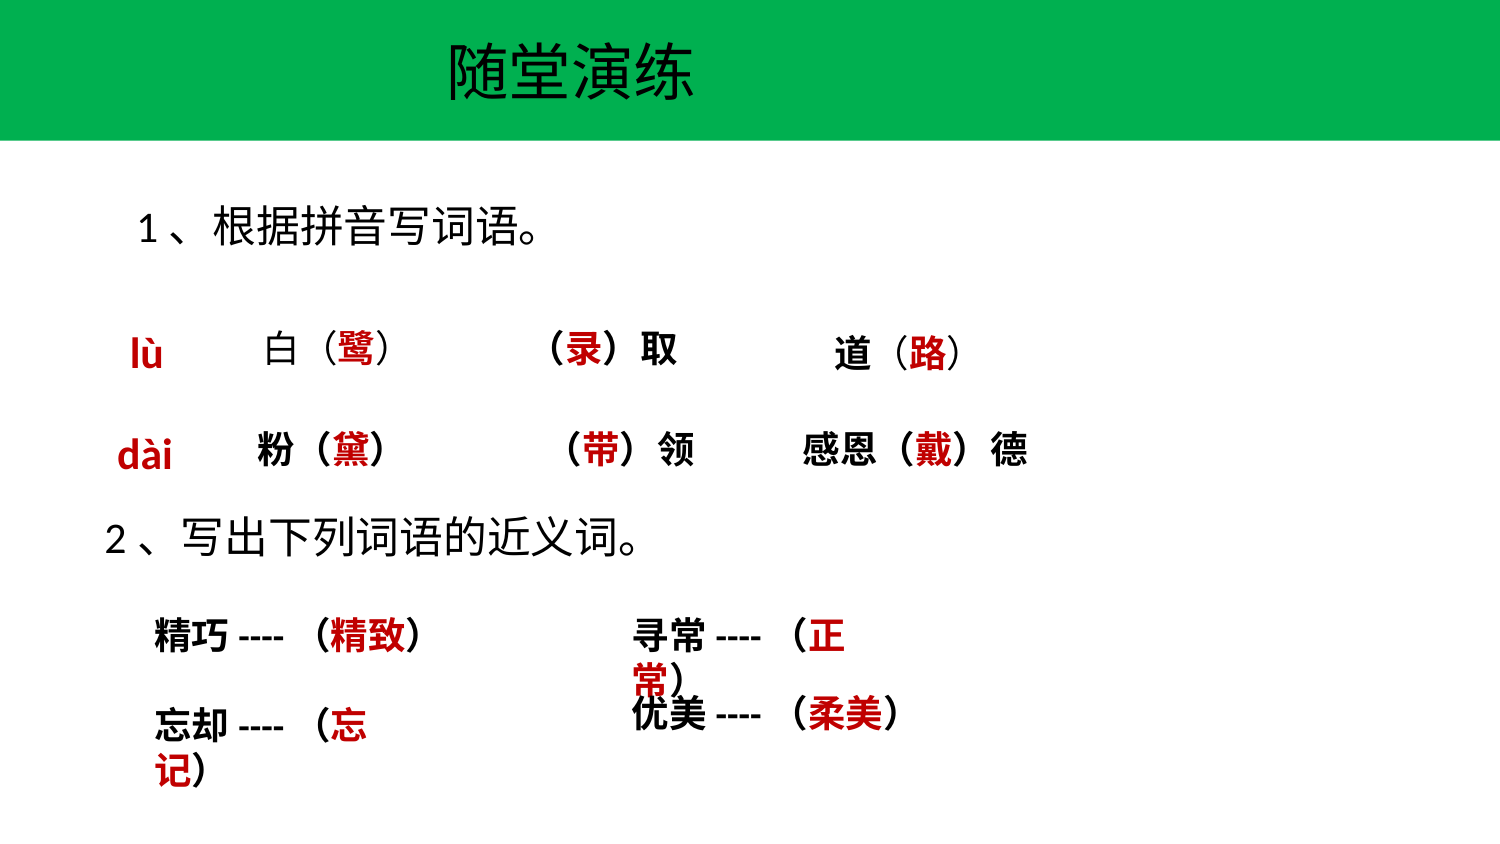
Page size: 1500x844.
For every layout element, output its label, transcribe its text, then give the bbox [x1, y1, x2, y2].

text_box 寻常----（正常） [620, 606, 921, 684]
text_box 粉（黛） [245, 420, 426, 477]
text_box 优美----（柔美） [620, 684, 935, 741]
text_box （带）领 [533, 420, 730, 477]
text_box 2、写出下列词语的近义词。 [93, 504, 744, 568]
text_box 白（鹭） [251, 319, 516, 376]
text_box （录）取 [516, 319, 744, 376]
text_box 忘却----（忘记） [143, 696, 426, 798]
text_box 1、根据拼音写词语。 [125, 193, 888, 257]
text_box dài [105, 420, 246, 485]
text_box lù [72, 319, 241, 384]
text_box 感恩（戴）德 [791, 420, 1092, 477]
text_box 精巧----（精致） [143, 606, 456, 663]
text_box 随堂演练 [0, 0, 1500, 142]
text_box 道（路） [823, 324, 1092, 381]
